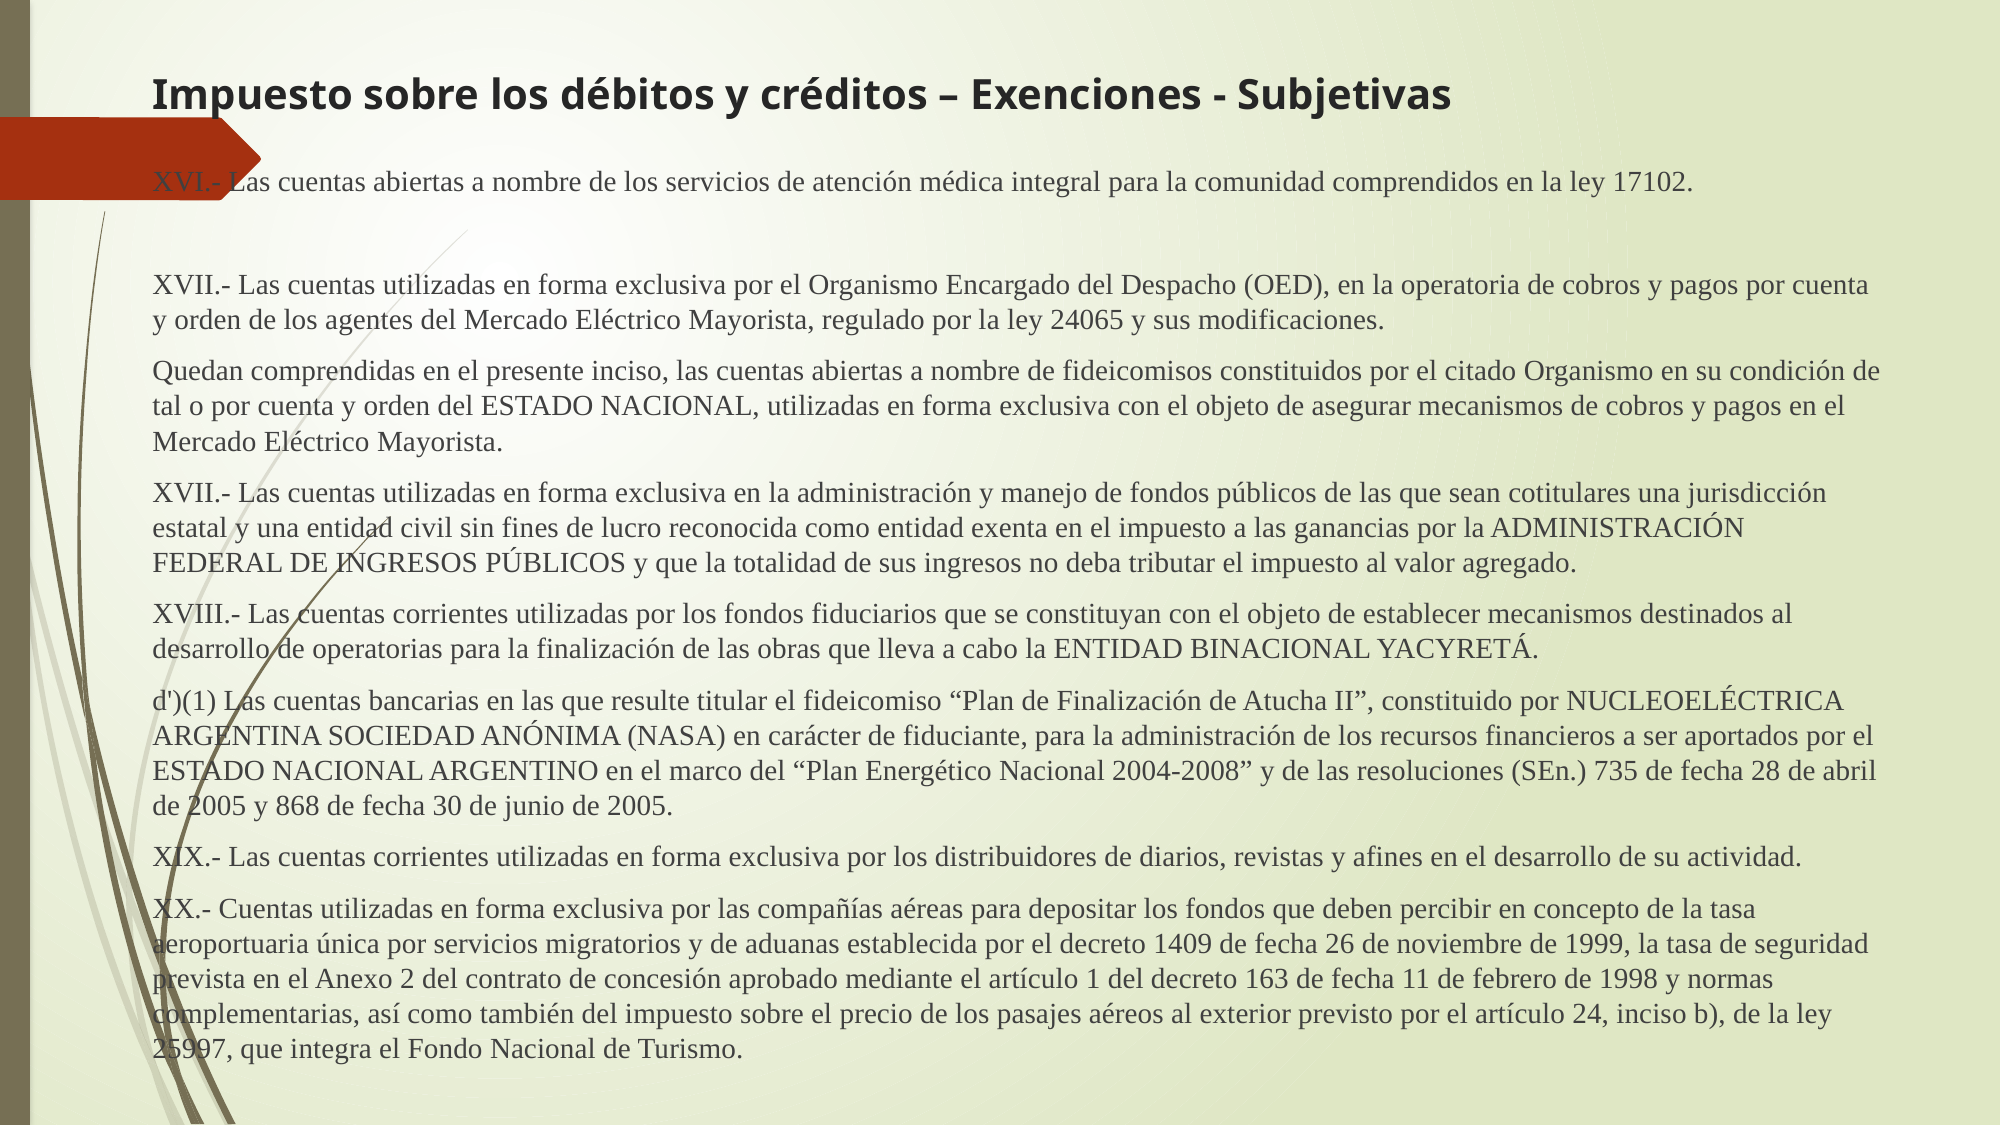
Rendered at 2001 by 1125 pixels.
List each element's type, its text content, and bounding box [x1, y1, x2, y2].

list XVI.- Las cuentas abiertas a nombre de los servicios de atención médica integral para la comunidad comprendidos en la ley 17102. XVII.- Las cuentas utilizadas en forma exclusiva por el Organismo Encargado del Despacho (OED), en la operatoria de cobros y pagos por cuenta y orden de los agentes del Mercado Eléctrico Mayorista, regulado por la ley 24065 y sus modificaciones. Quedan comprendidas en el presente inciso, las cuentas abiertas a nombre de fideicomisos constituidos por el citado Organismo en su condición de tal o por cuenta y orden del ESTADO NACIONAL, utilizadas en forma exclusiva con el objeto de asegurar mecanismos de cobros y pagos en el Mercado Eléctrico Mayorista. XVII.- Las cuentas utilizadas en forma exclusiva en la administración y manejo de fondos públicos de las que sean cotitulares una jurisdicción estatal y una entidad civil sin fines de lucro reconocida como entidad exenta en el impuesto a las ganancias por la ADMINISTRACIÓN FEDERAL DE INGRESOS PÚBLICOS y que la totalidad de sus ingresos no deba tributar el impuesto al valor agregado. XVIII.- Las cuentas corrientes utilizadas por los fondos fiduciarios que se constituyan con el objeto de establecer mecanismos destinados al desarrollo de operatorias para la finalización de las obras que lleva a cabo la ENTIDAD BINACIONAL YACYRETÁ. d')(1) Las cuentas bancarias en las que resulte titular el fideicomiso “Plan de Finalización de Atucha II”, constituido por NUCLEOELÉCTRICA ARGENTINA SOCIEDAD ANÓNIMA (NASA) en carácter de fiduciante, para la administración de los recursos financieros a ser aportados por el ESTADO NACIONAL ARGENTINO en el marco del “Plan Energético Nacional 2004-2008” y de las resoluciones (SEn.) 735 de fecha 28 de abril de 2005 y 868 de fecha 30 de junio de 2005. XIX.- Las cuentas corrientes utilizadas en forma exclusiva por los distribuidores de diarios, revistas y afines en el desarrollo de su actividad. XX.- Cuentas utilizadas en forma exclusiva por las compañías aéreas para depositar los fondos que deben percibir en concepto de la tasa aeroportuaria única por servicios migratorios y de aduanas establecida por el decreto 1409 de fecha 26 de noviembre de 1999, la tasa de seguridad prevista en el Anexo 2 del contrato de concesión aprobado mediante el artículo 1 del decreto 163 de fecha 11 de febrero de 1998 y normas complementarias, así como también del impuesto sobre el precio de los pasajes aéreos al exterior previsto por el artículo 24, inciso b), de la ley 25997, que integra el Fondo Nacional de Turismo. [137, 155, 1898, 1081]
title Impuesto sobre los débitos y créditos – Exenciones - Subjetivas [137, 59, 1863, 140]
